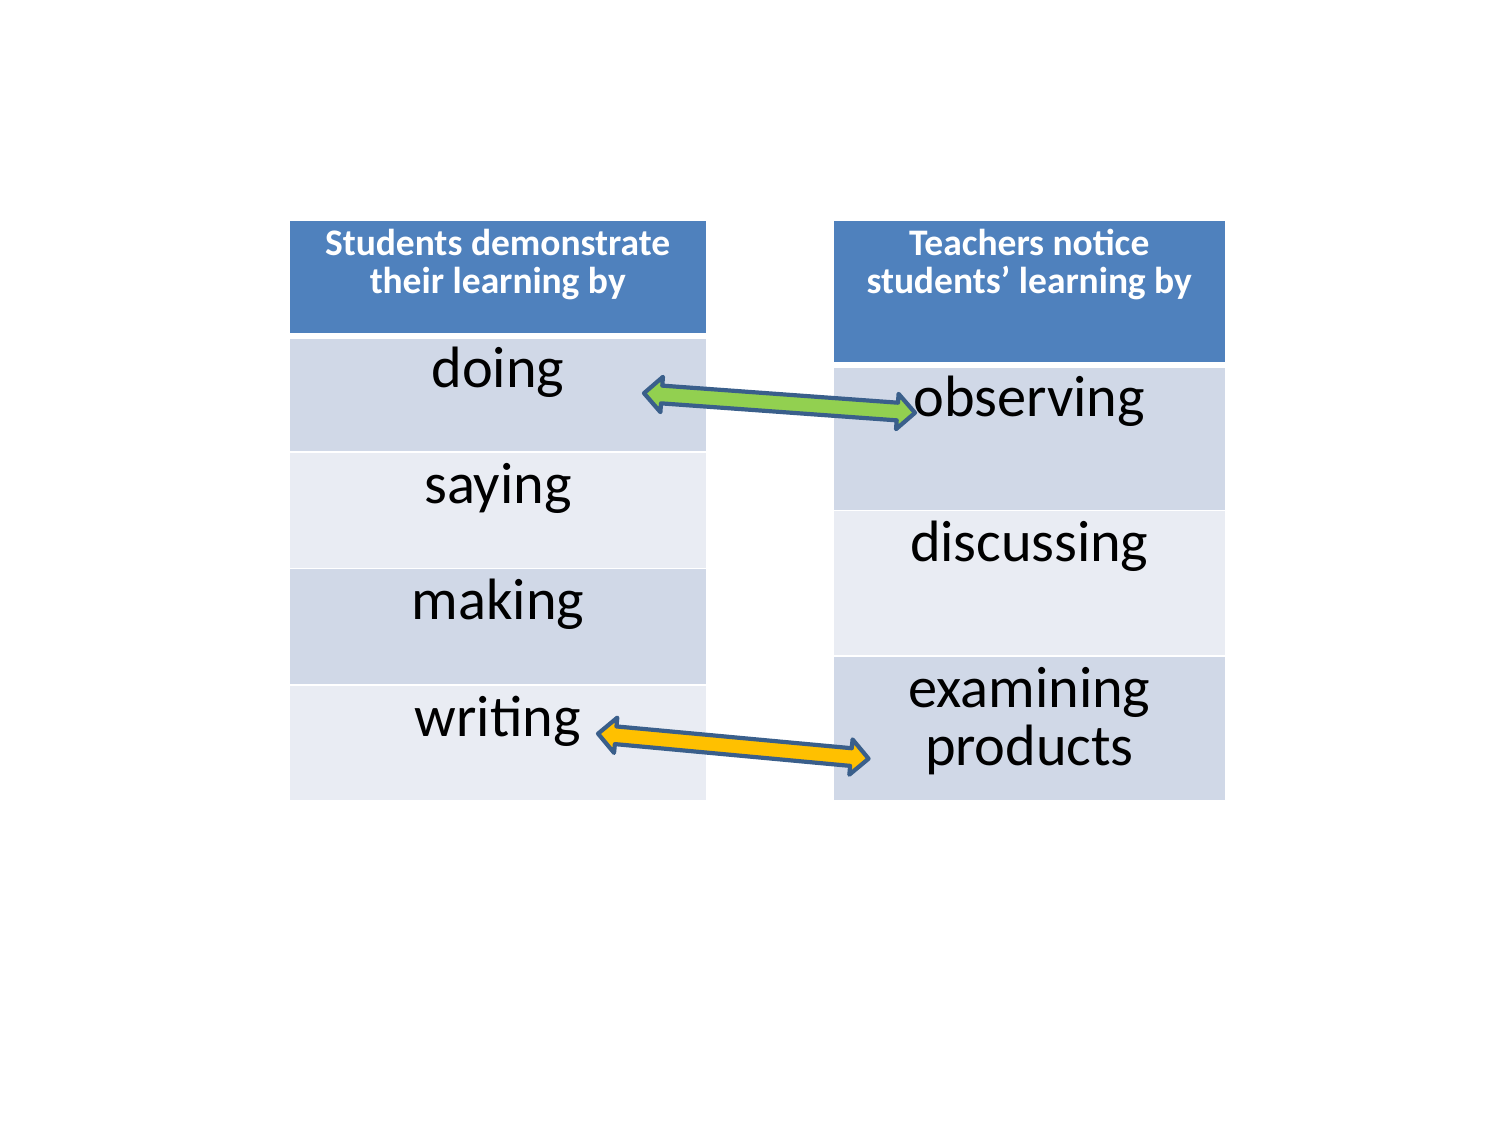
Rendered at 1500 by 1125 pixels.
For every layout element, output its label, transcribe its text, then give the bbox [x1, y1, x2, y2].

table_cell saying [290, 453, 706, 568]
table_cell examining products [834, 657, 1225, 800]
table_cell making [290, 569, 706, 684]
text_box [641, 374, 918, 432]
table_cell observing [834, 368, 1225, 510]
table_cell doing [290, 339, 706, 451]
table_header Students demonstrate their learning by [290, 221, 706, 333]
table_cell writing [290, 686, 706, 800]
table_cell discussing [834, 511, 1225, 655]
table_header Teachers notice students’ learning by [834, 221, 1225, 362]
text_box [595, 715, 871, 777]
